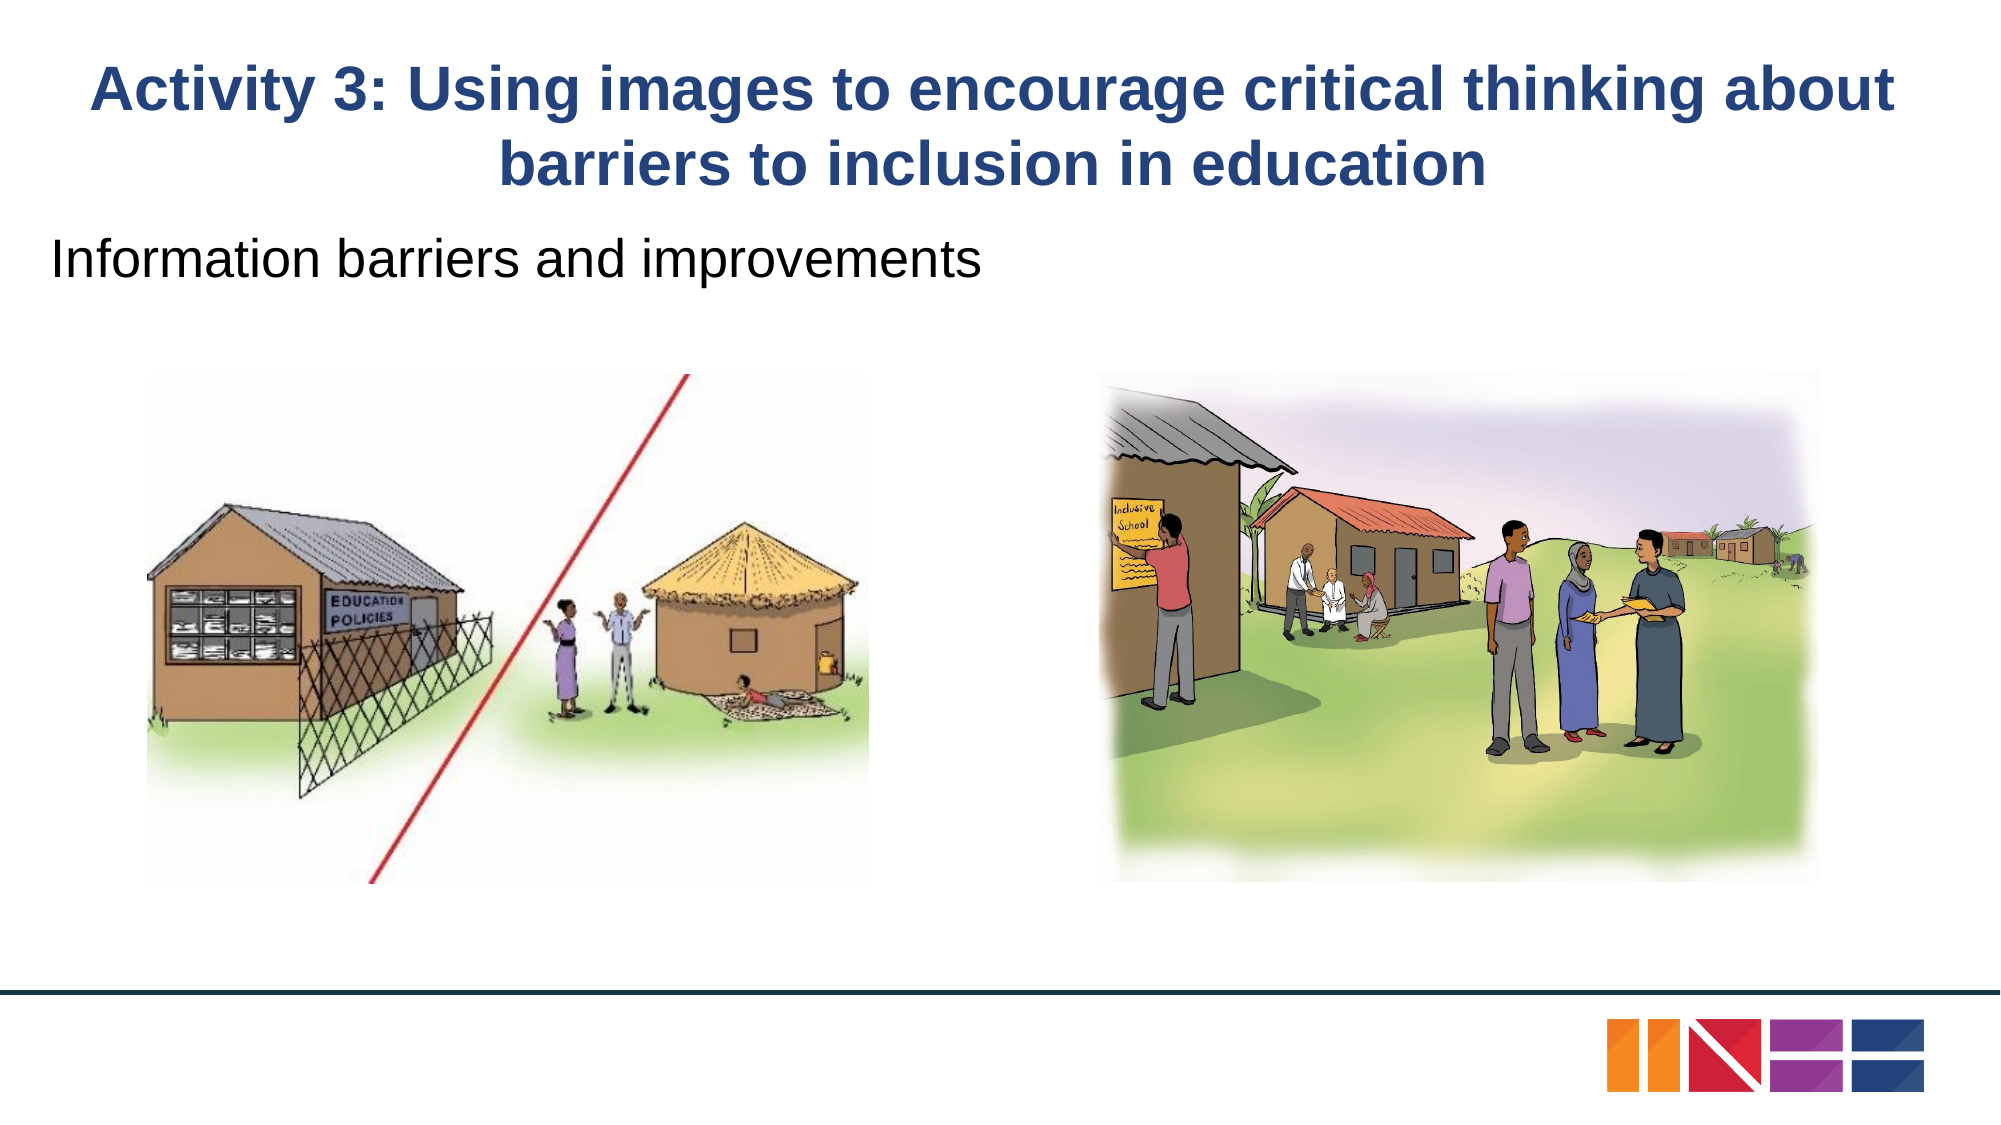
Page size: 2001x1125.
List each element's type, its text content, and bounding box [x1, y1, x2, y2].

list Information barriers and improvements [31, 203, 1971, 954]
picture [1093, 369, 1819, 889]
picture [1607, 1019, 1924, 1092]
title Activity 3: Using images to encourage critical thinking about barriers to inclusion in education [31, 28, 1957, 145]
picture [146, 374, 870, 885]
